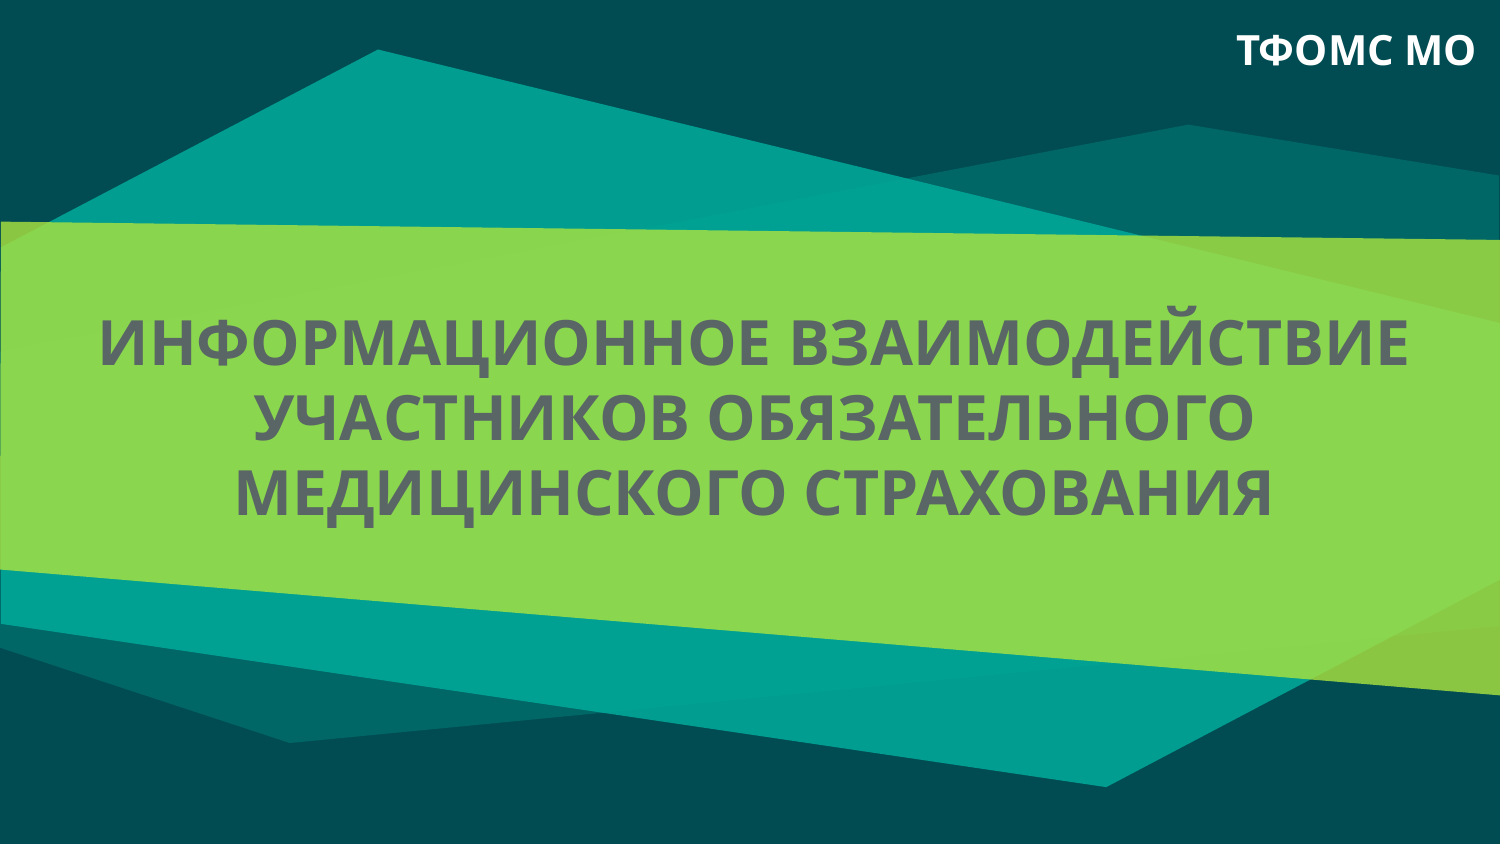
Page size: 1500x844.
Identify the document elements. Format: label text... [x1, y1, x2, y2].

title ИНФОРМАЦИОННОЕ ВЗАИМОДЕЙСТВИЕ УЧАСТНИКОВ ОБЯЗАТЕЛЬНОГО МЕДИЦИНСКОГО СТРАХОВАНИЯ [76, 288, 1434, 544]
text_box ТФОМС МО [1221, 16, 1492, 81]
